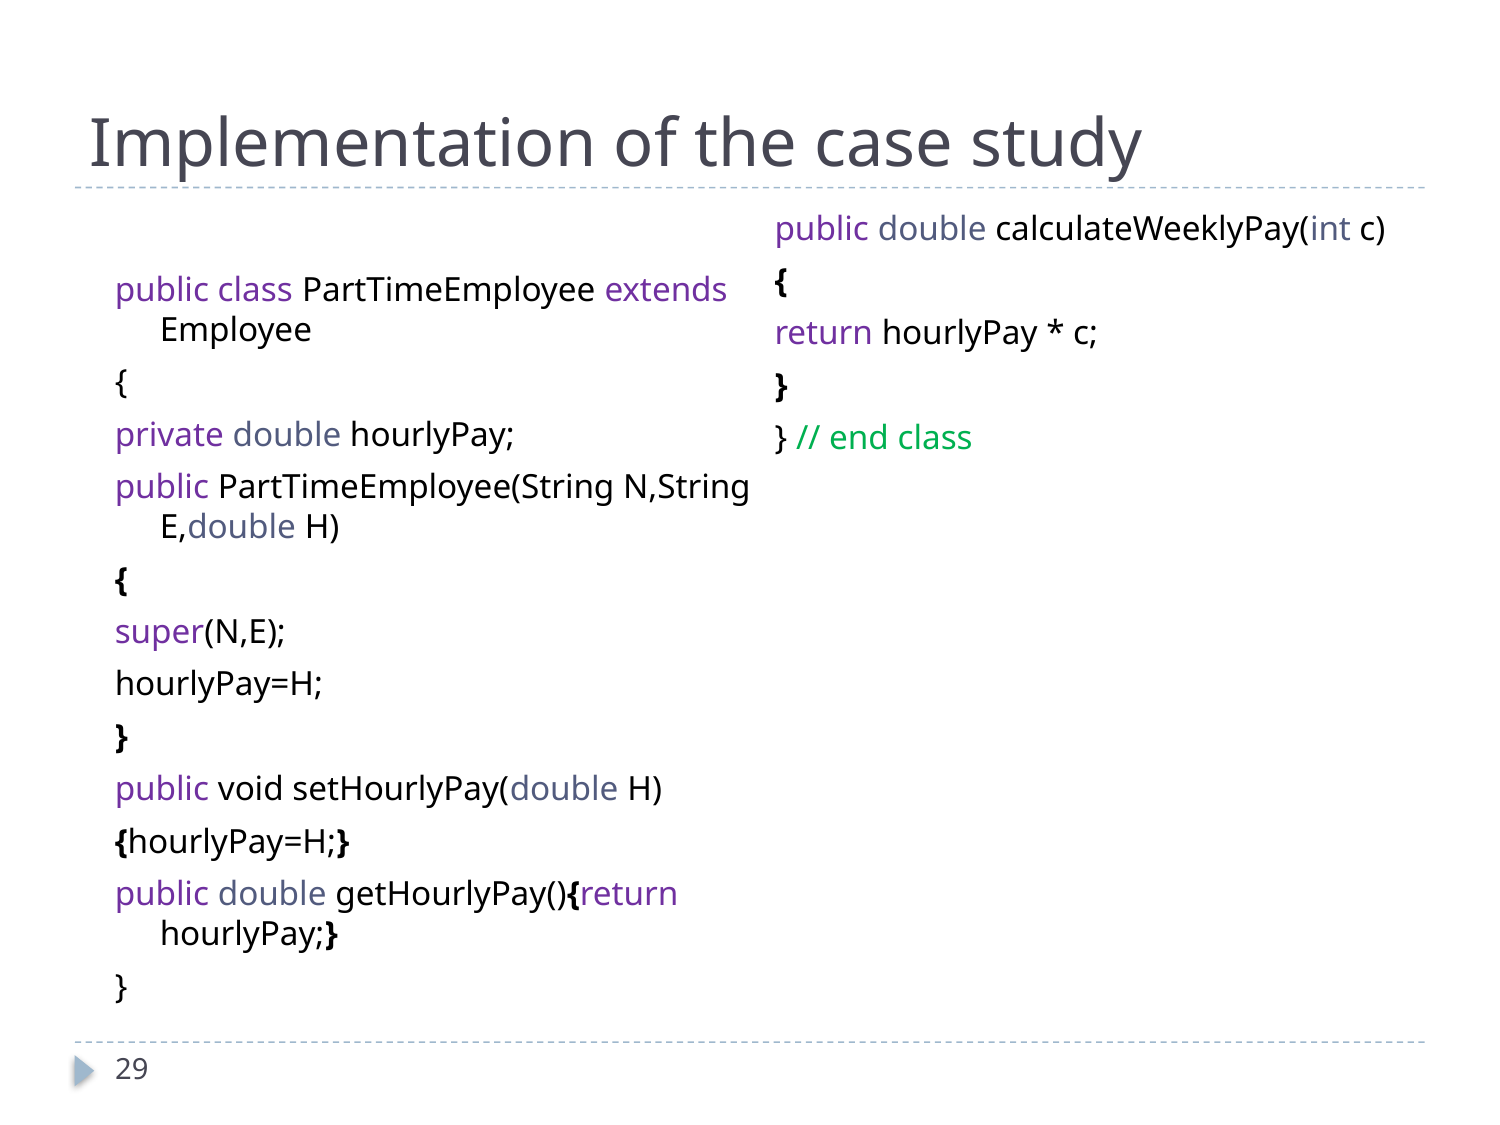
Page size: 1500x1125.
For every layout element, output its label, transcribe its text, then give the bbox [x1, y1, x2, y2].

list public double calculateWeeklyPay(int c) { return hourlyPay * c; } } // end class [759, 199, 1423, 1010]
title Implementation of the case study [75, 37, 1425, 188]
slide_number 29 [100, 1042, 426, 1103]
list public class PartTimeEmployee extends Employee { private double hourlyPay; public PartTimeEmployee(String N,String E,double H) { super(N,E); hourlyPay=H; } public void setHourlyPay(double H) {hourlyPay=H;} public double getHourlyPay(){return hourlyPay;} } [99, 260, 798, 1011]
